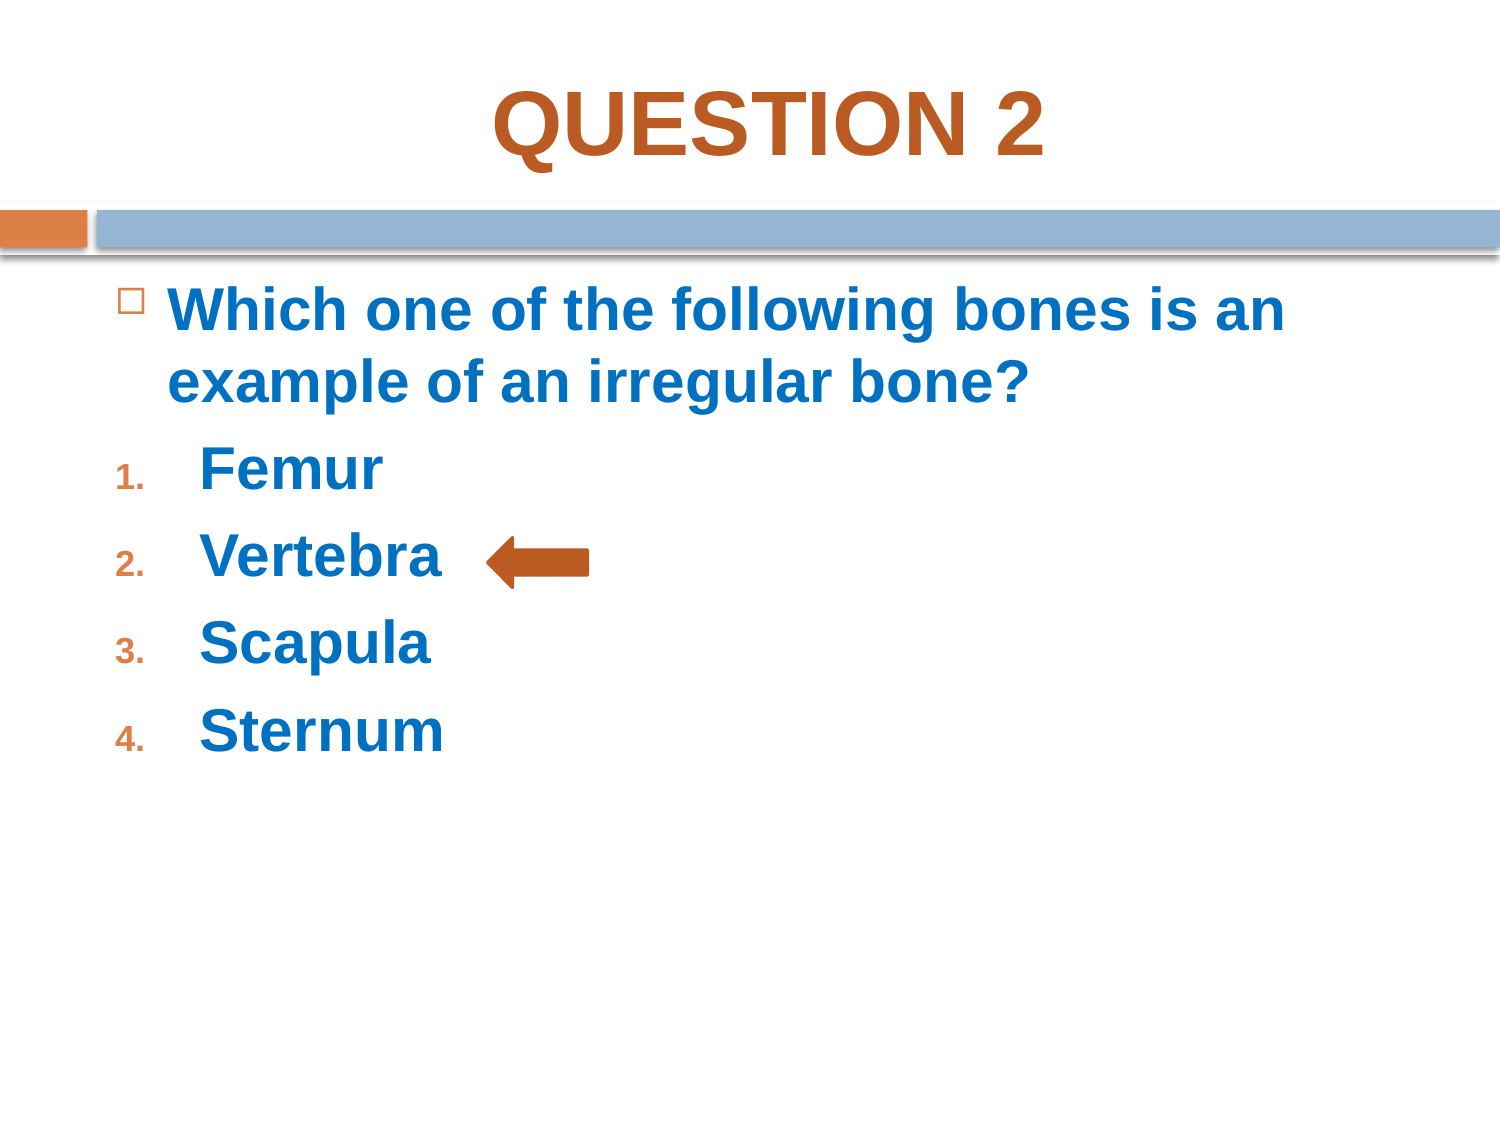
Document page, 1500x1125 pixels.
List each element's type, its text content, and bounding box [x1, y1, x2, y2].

title QUESTION 2 [100, 37, 1438, 200]
list Which one of the following bones is an example of an irregular bone? Femur Vertebra Scapula Sternum [100, 262, 1438, 1000]
text_box [486, 536, 590, 589]
